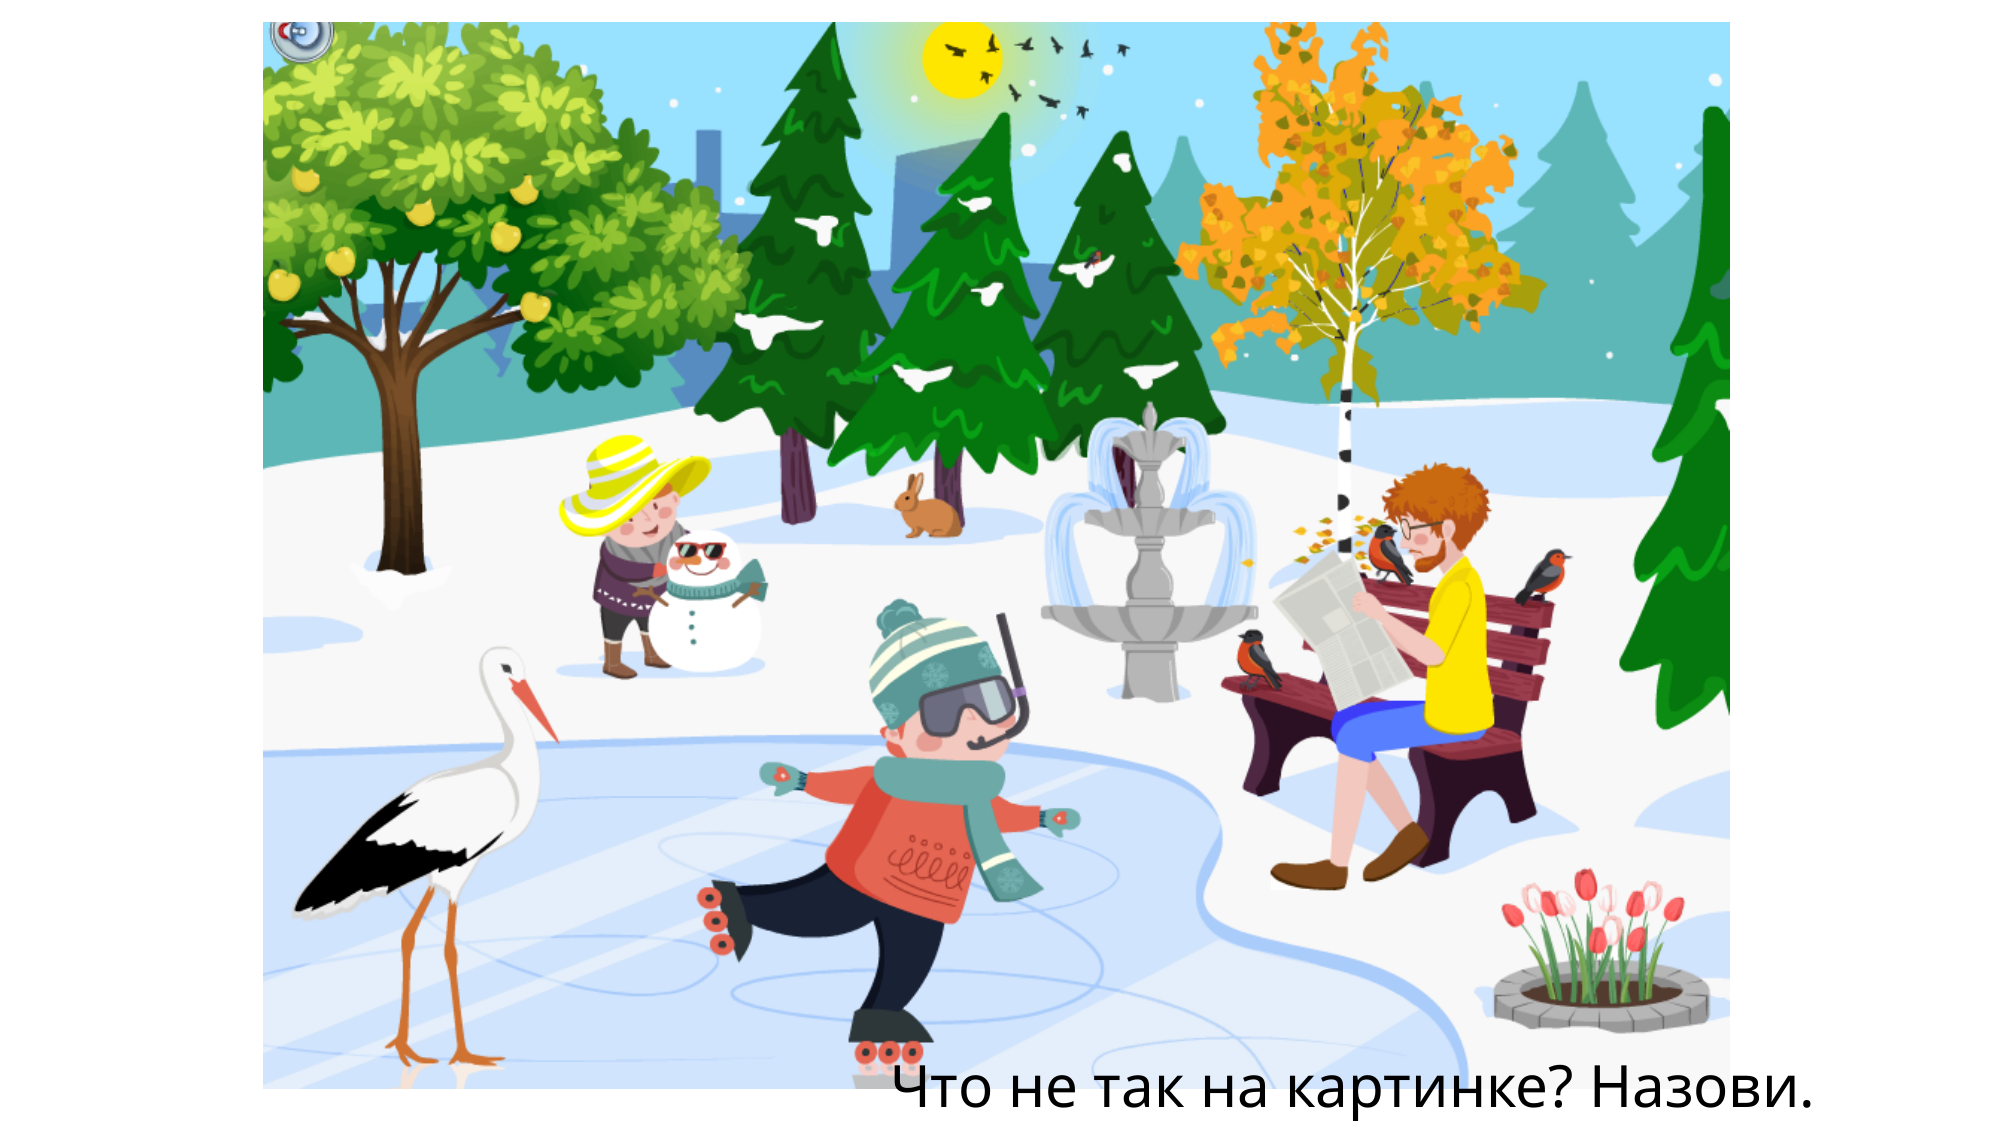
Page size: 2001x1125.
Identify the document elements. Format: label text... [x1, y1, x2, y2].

title Что не так на картинке? Назови. [586, 1066, 2000, 1111]
picture [263, 22, 1730, 1089]
